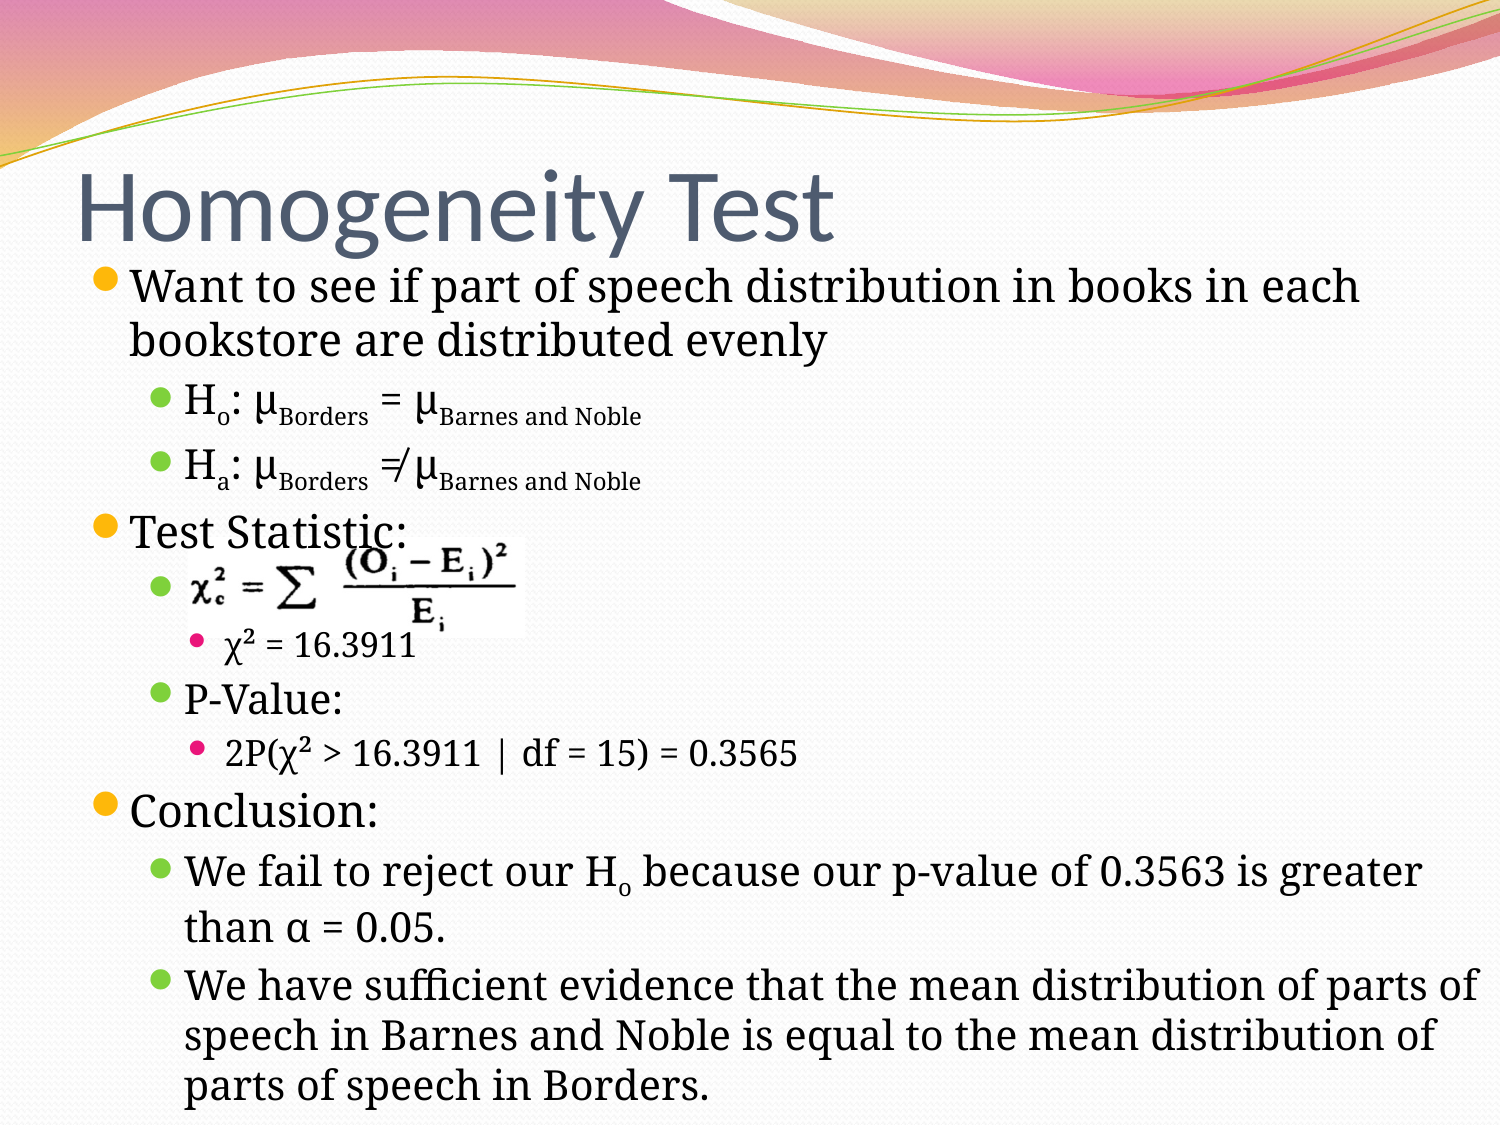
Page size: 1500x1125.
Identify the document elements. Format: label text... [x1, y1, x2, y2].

picture [187, 537, 526, 638]
list Want to see if part of speech distribution in books in each bookstore are distributed evenly Ho: μBorders = μBarnes and Noble Ha: μBorders ≠ μBarnes and Noble Test Statistic: χ² = 16.3911 P-Value: 2P(χ² > 16.3911 | df = 15) = 0.3565 Conclusion: We fail to reject our Ho because our p-value of 0.3563 is greater than α = 0.05. We have sufficient evidence that the mean distribution of parts of speech in Barnes and Noble is equal to the mean distribution of parts of speech in Borders. [75, 249, 1500, 1125]
title Homogeneity Test [75, 75, 1425, 249]
